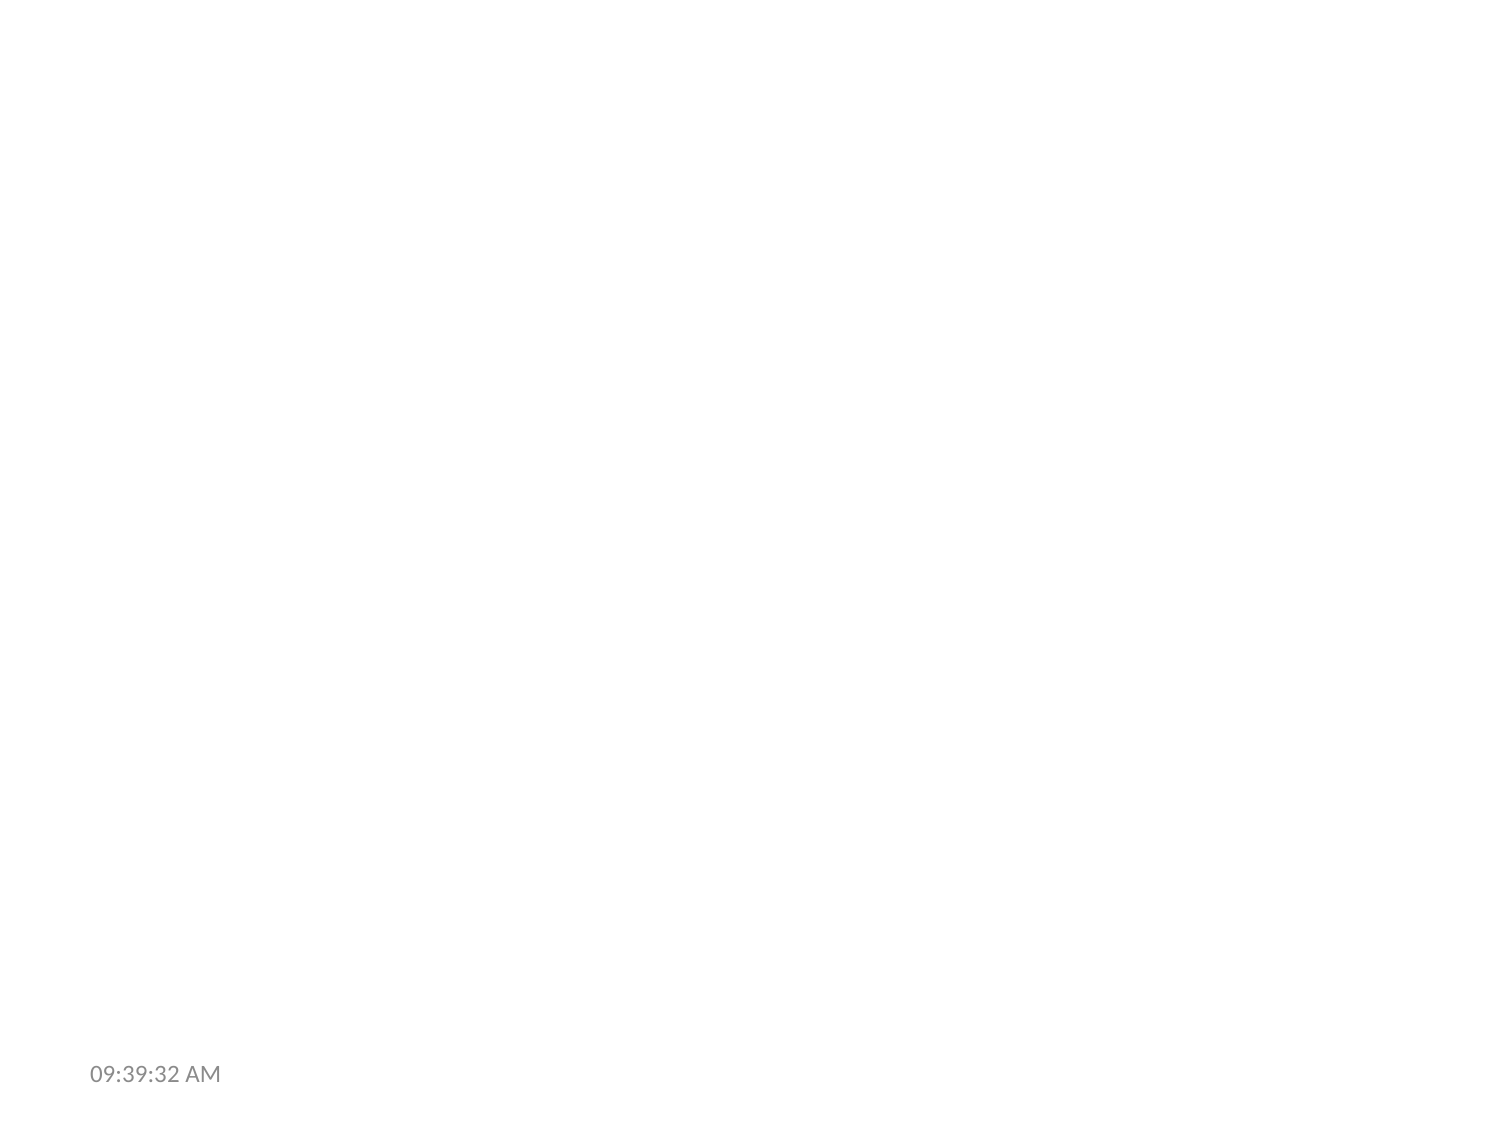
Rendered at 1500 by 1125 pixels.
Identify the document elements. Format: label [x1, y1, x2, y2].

slide_number [75, 1042, 425, 1103]
